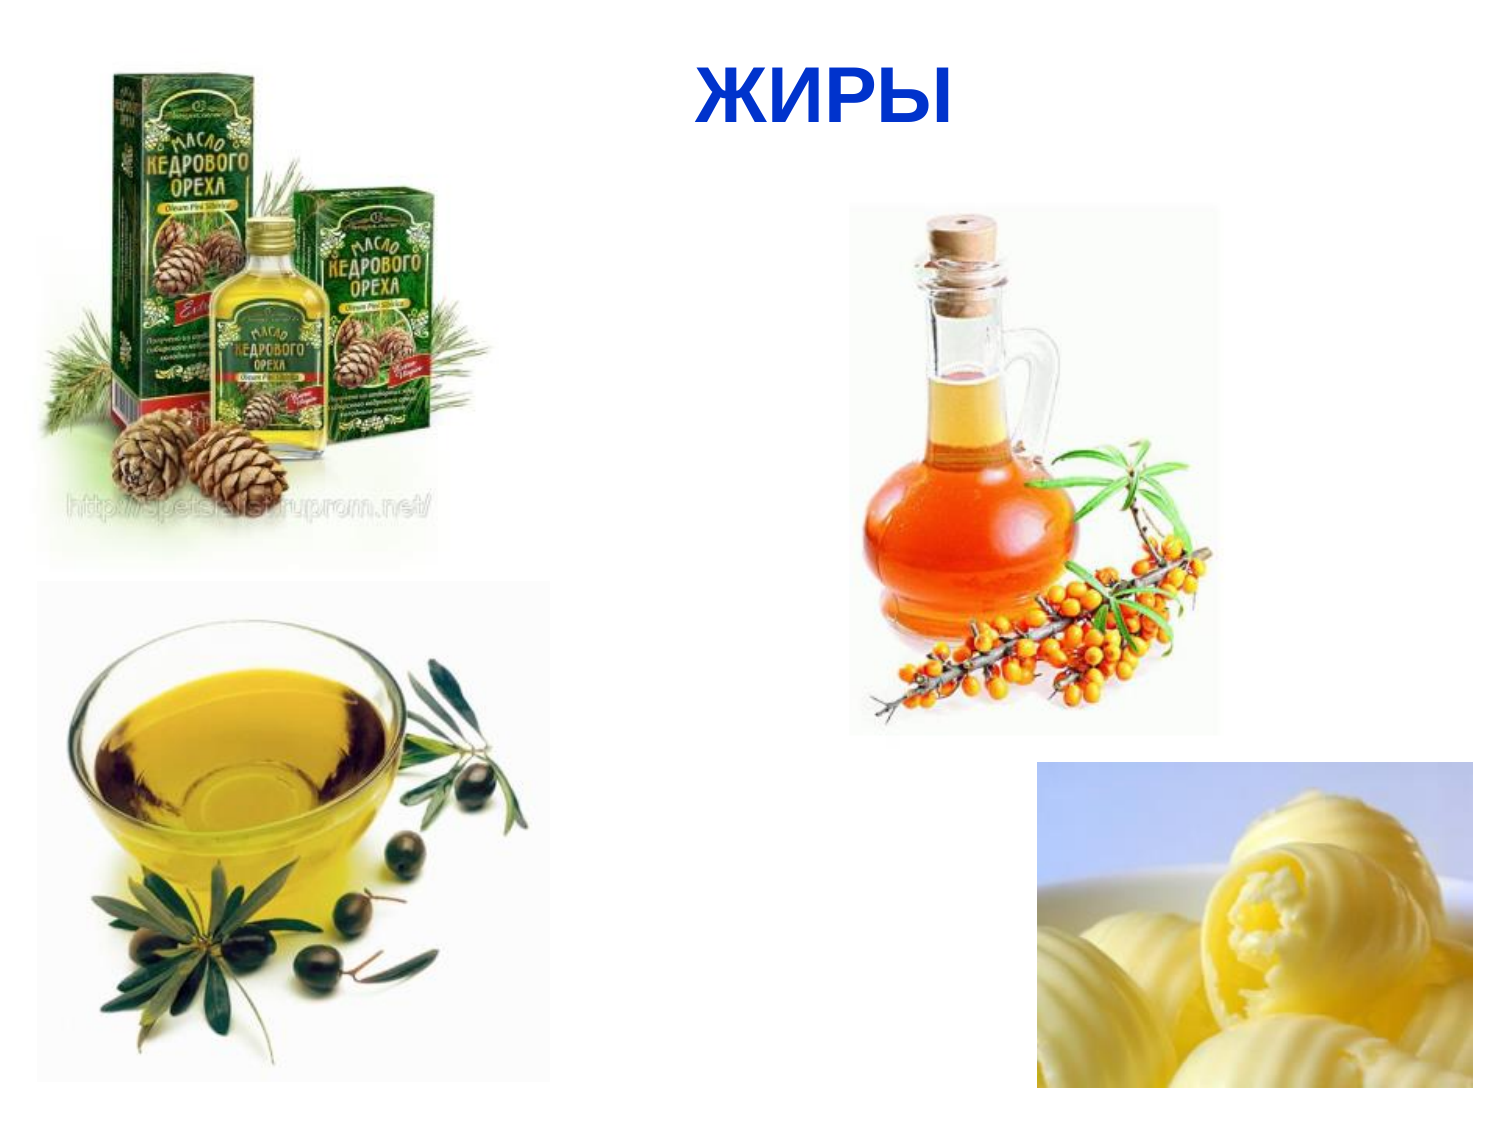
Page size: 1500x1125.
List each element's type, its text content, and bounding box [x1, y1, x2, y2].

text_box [37, 581, 550, 1082]
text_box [749, 187, 1319, 757]
text_box ЖИРЫ [503, 31, 1400, 150]
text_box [0, 24, 500, 575]
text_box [1037, 762, 1473, 1088]
